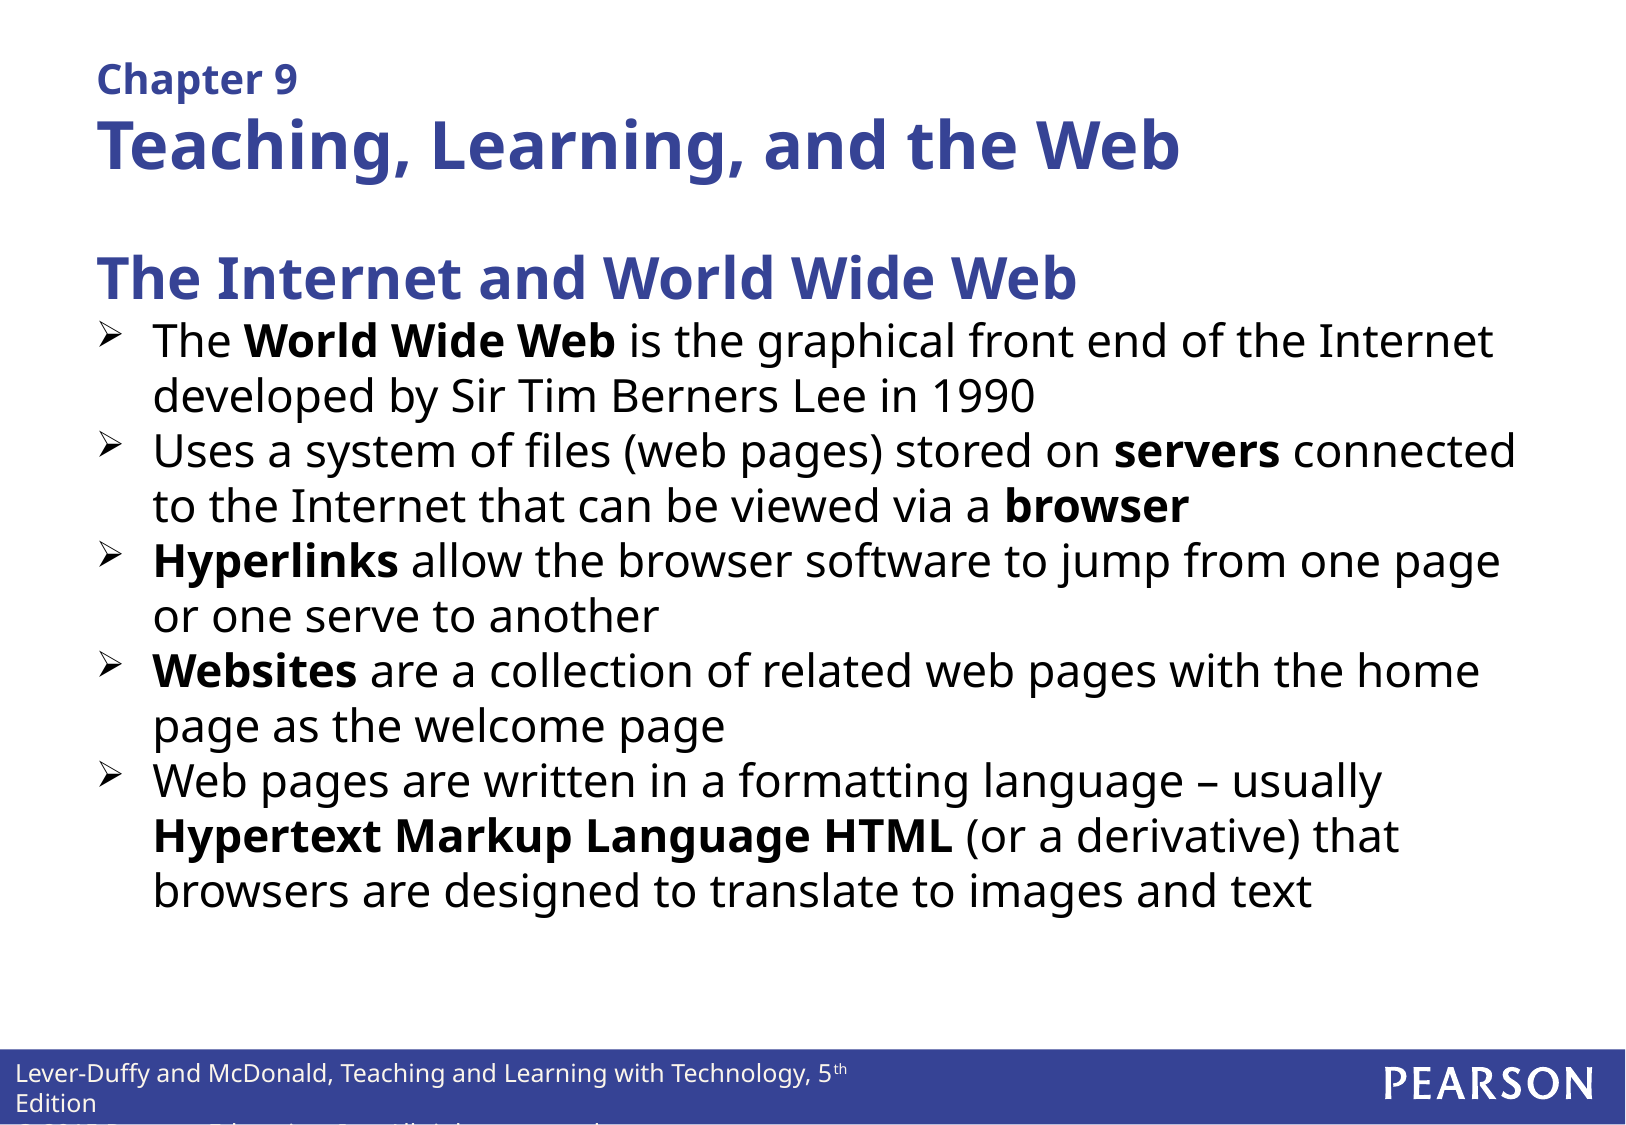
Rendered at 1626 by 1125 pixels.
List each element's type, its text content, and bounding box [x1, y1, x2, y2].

title Chapter 9 Teaching, Learning, and the Web [81, 45, 1544, 233]
list The Internet and World Wide Web The World Wide Web is the graphical front end of the Internet developed by Sir Tim Berners Lee in 1990 Uses a system of files (web pages) stored on servers connected to the Internet that can be viewed via a browser Hyperlinks allow the browser software to jump from one page or one serve to another Websites are a collection of related web pages with the home page as the welcome page Web pages are written in a formatting language – usually Hypertext Markup Language HTML (or a derivative) that browsers are designed to translate to images and text [81, 234, 1544, 1047]
